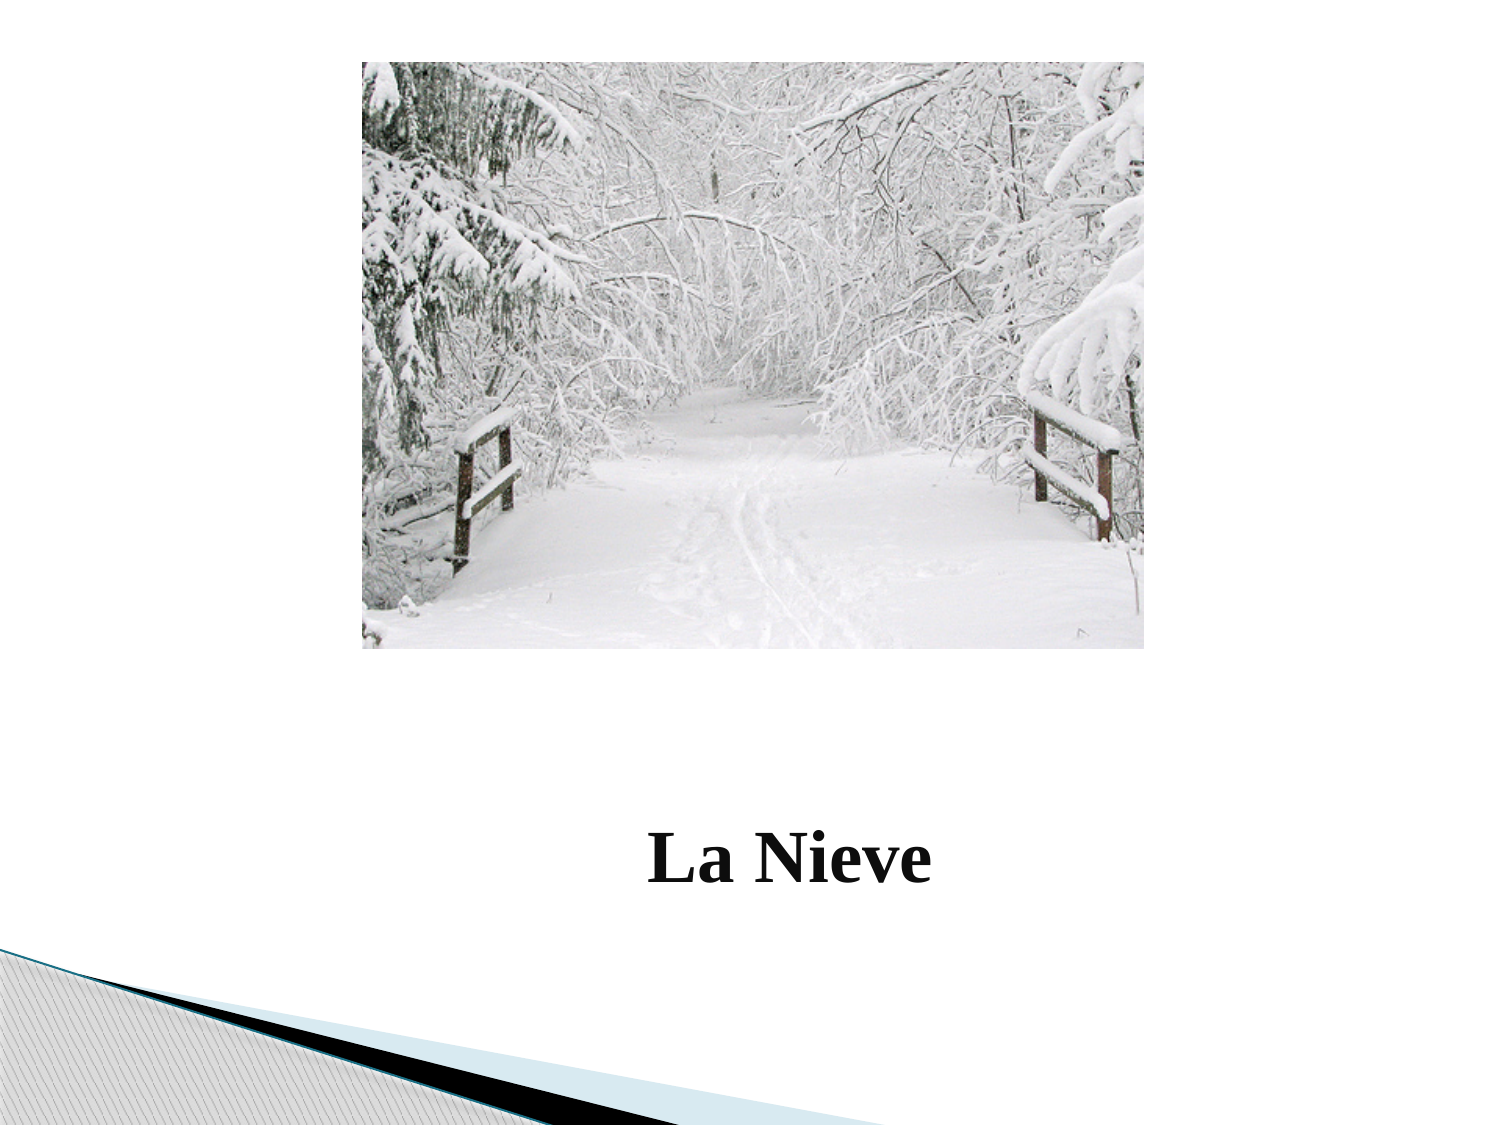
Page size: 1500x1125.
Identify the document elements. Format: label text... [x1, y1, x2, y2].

text_box La Nieve [437, 799, 1125, 905]
picture [362, 62, 1144, 649]
